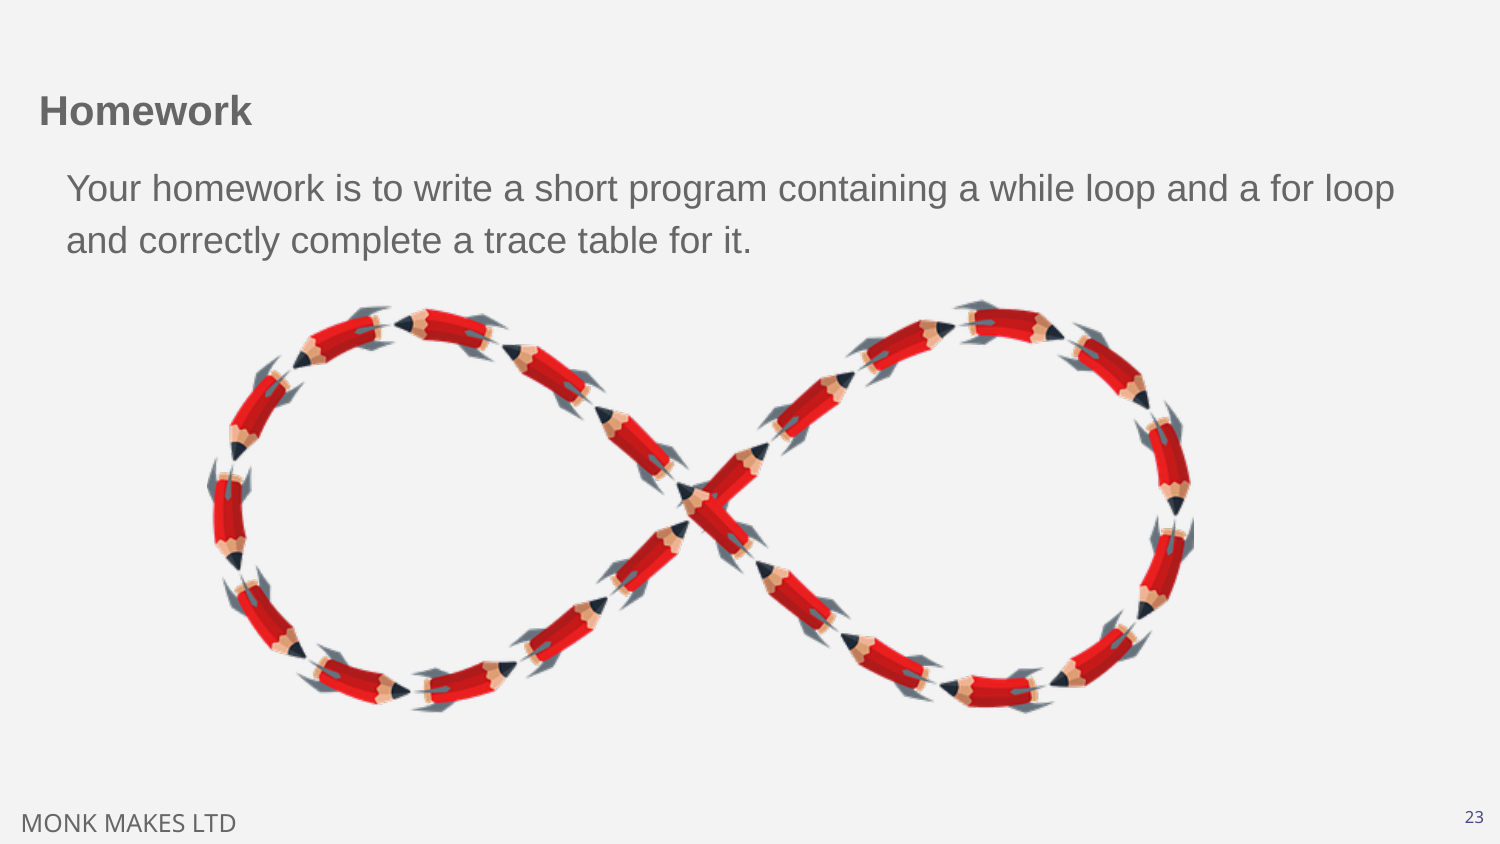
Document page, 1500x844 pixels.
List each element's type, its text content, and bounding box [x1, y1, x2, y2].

title Homework [24, 51, 1422, 167]
picture [207, 260, 1195, 755]
slide_number ‹#› [1448, 792, 1500, 844]
list Your homework is to write a short program containing a while loop and a for loop and correctly complete a trace table for it. [51, 142, 1449, 761]
